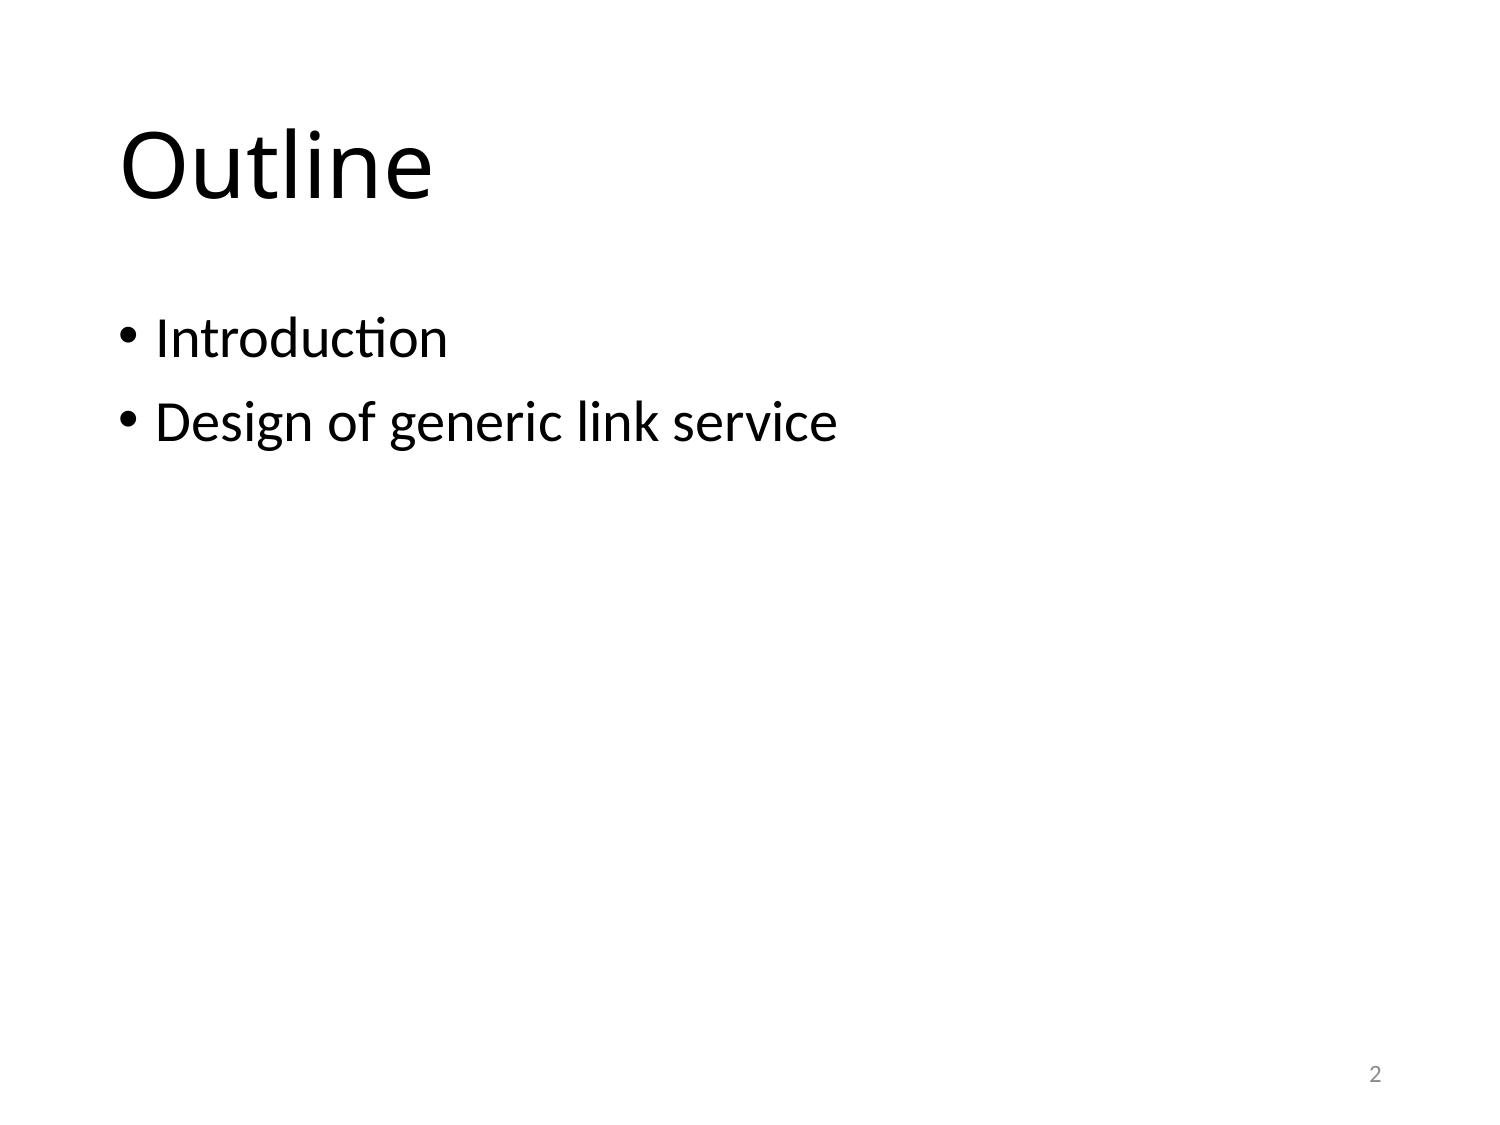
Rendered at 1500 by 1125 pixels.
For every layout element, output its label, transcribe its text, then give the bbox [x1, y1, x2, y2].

slide_number 2 [1059, 1042, 1397, 1103]
list Introduction Design of generic link service [103, 299, 1397, 1014]
title Outline [103, 59, 1397, 278]
